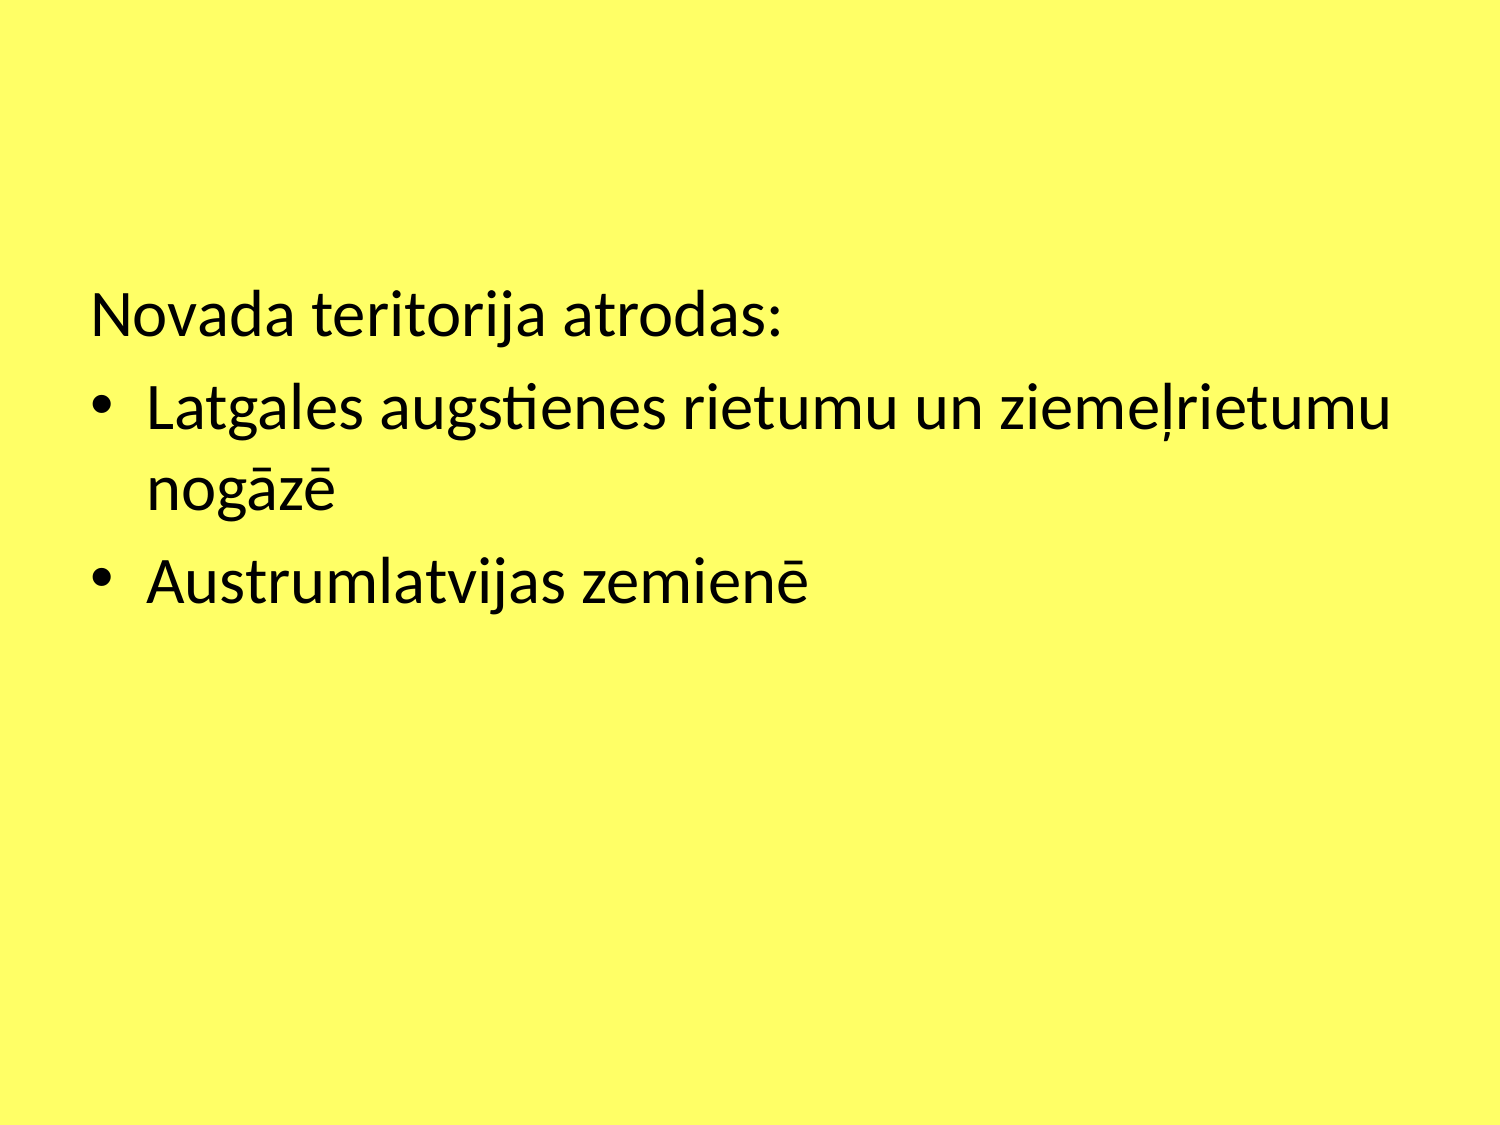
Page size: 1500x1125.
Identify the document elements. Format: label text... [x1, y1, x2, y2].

list Novada teritorija atrodas: Latgales augstienes rietumu un ziemeļrietumu nogāzē Austrumlatvijas zemienē [75, 262, 1425, 1005]
